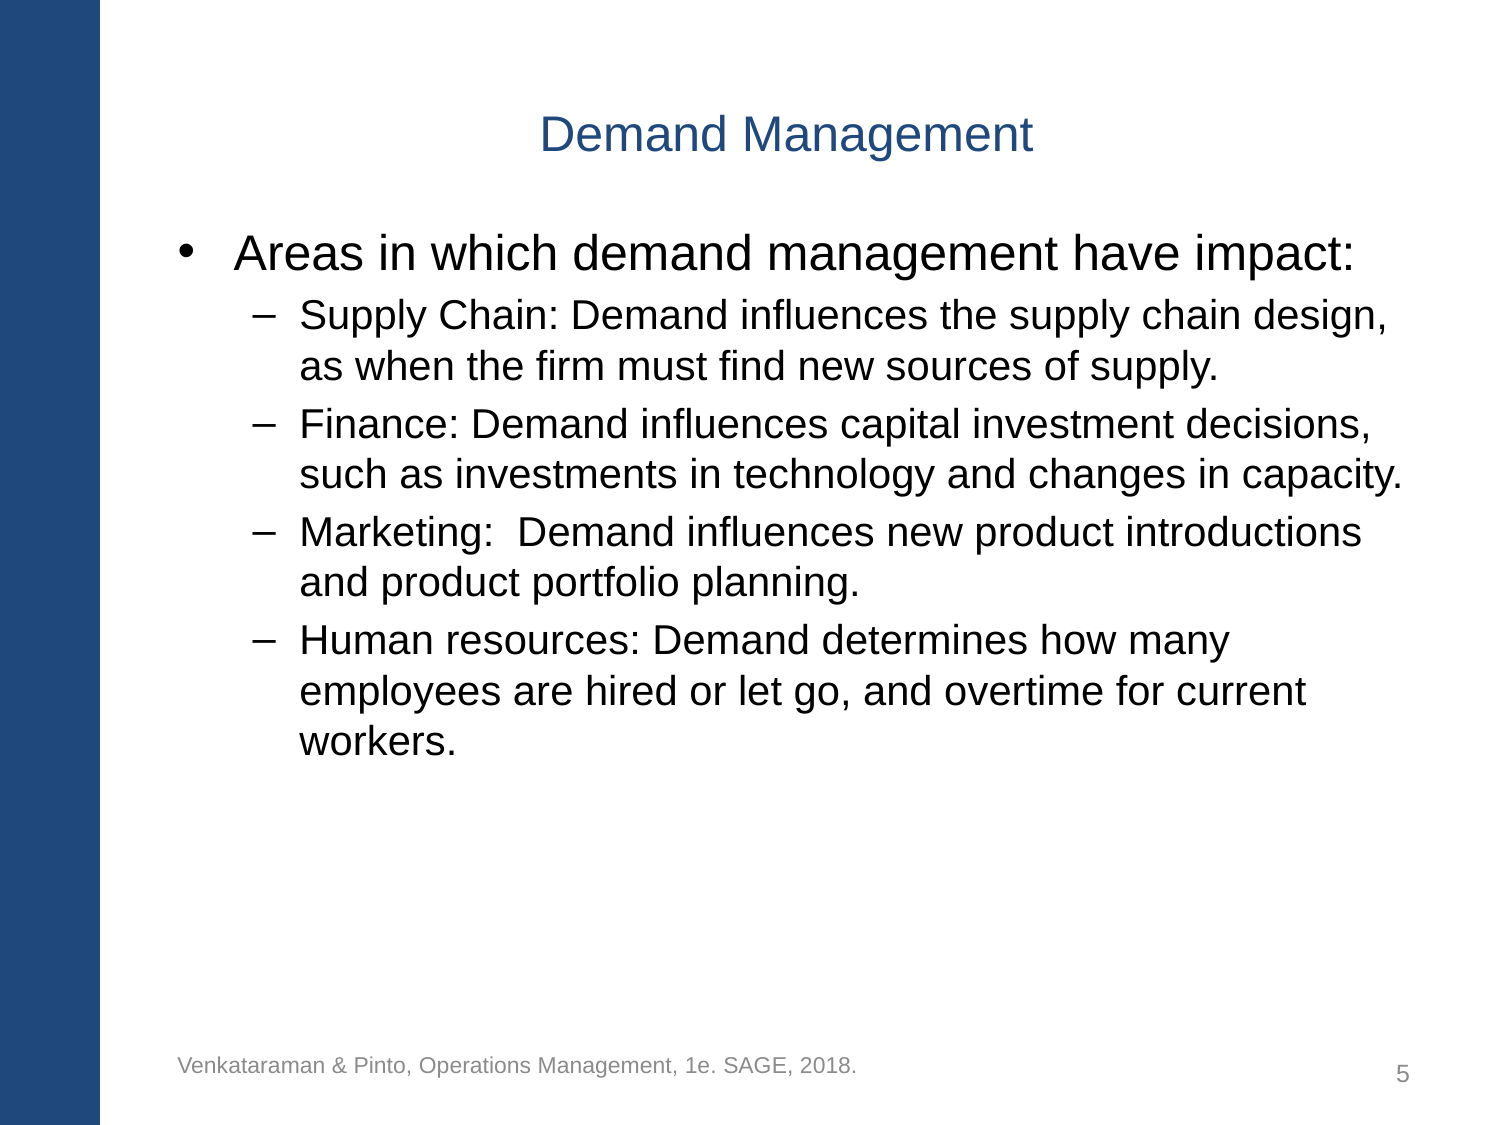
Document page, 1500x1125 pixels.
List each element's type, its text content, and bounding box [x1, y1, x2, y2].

footer Venkataraman & Pinto, Operations Management, 1e. SAGE, 2018. [162, 1042, 1313, 1103]
title Demand Management [162, 37, 1425, 212]
slide_number 5 [1350, 1042, 1425, 1103]
list Areas in which demand management have impact: Supply Chain: Demand influences the supply chain design, as when the firm must find new sources of supply. Finance: Demand influences capital investment decisions, such as investments in technology and changes in capacity. Marketing: Demand influences new product introductions and product portfolio planning. Human resources: Demand determines how many employees are hired or let go, and overtime for current workers. [162, 212, 1425, 1013]
